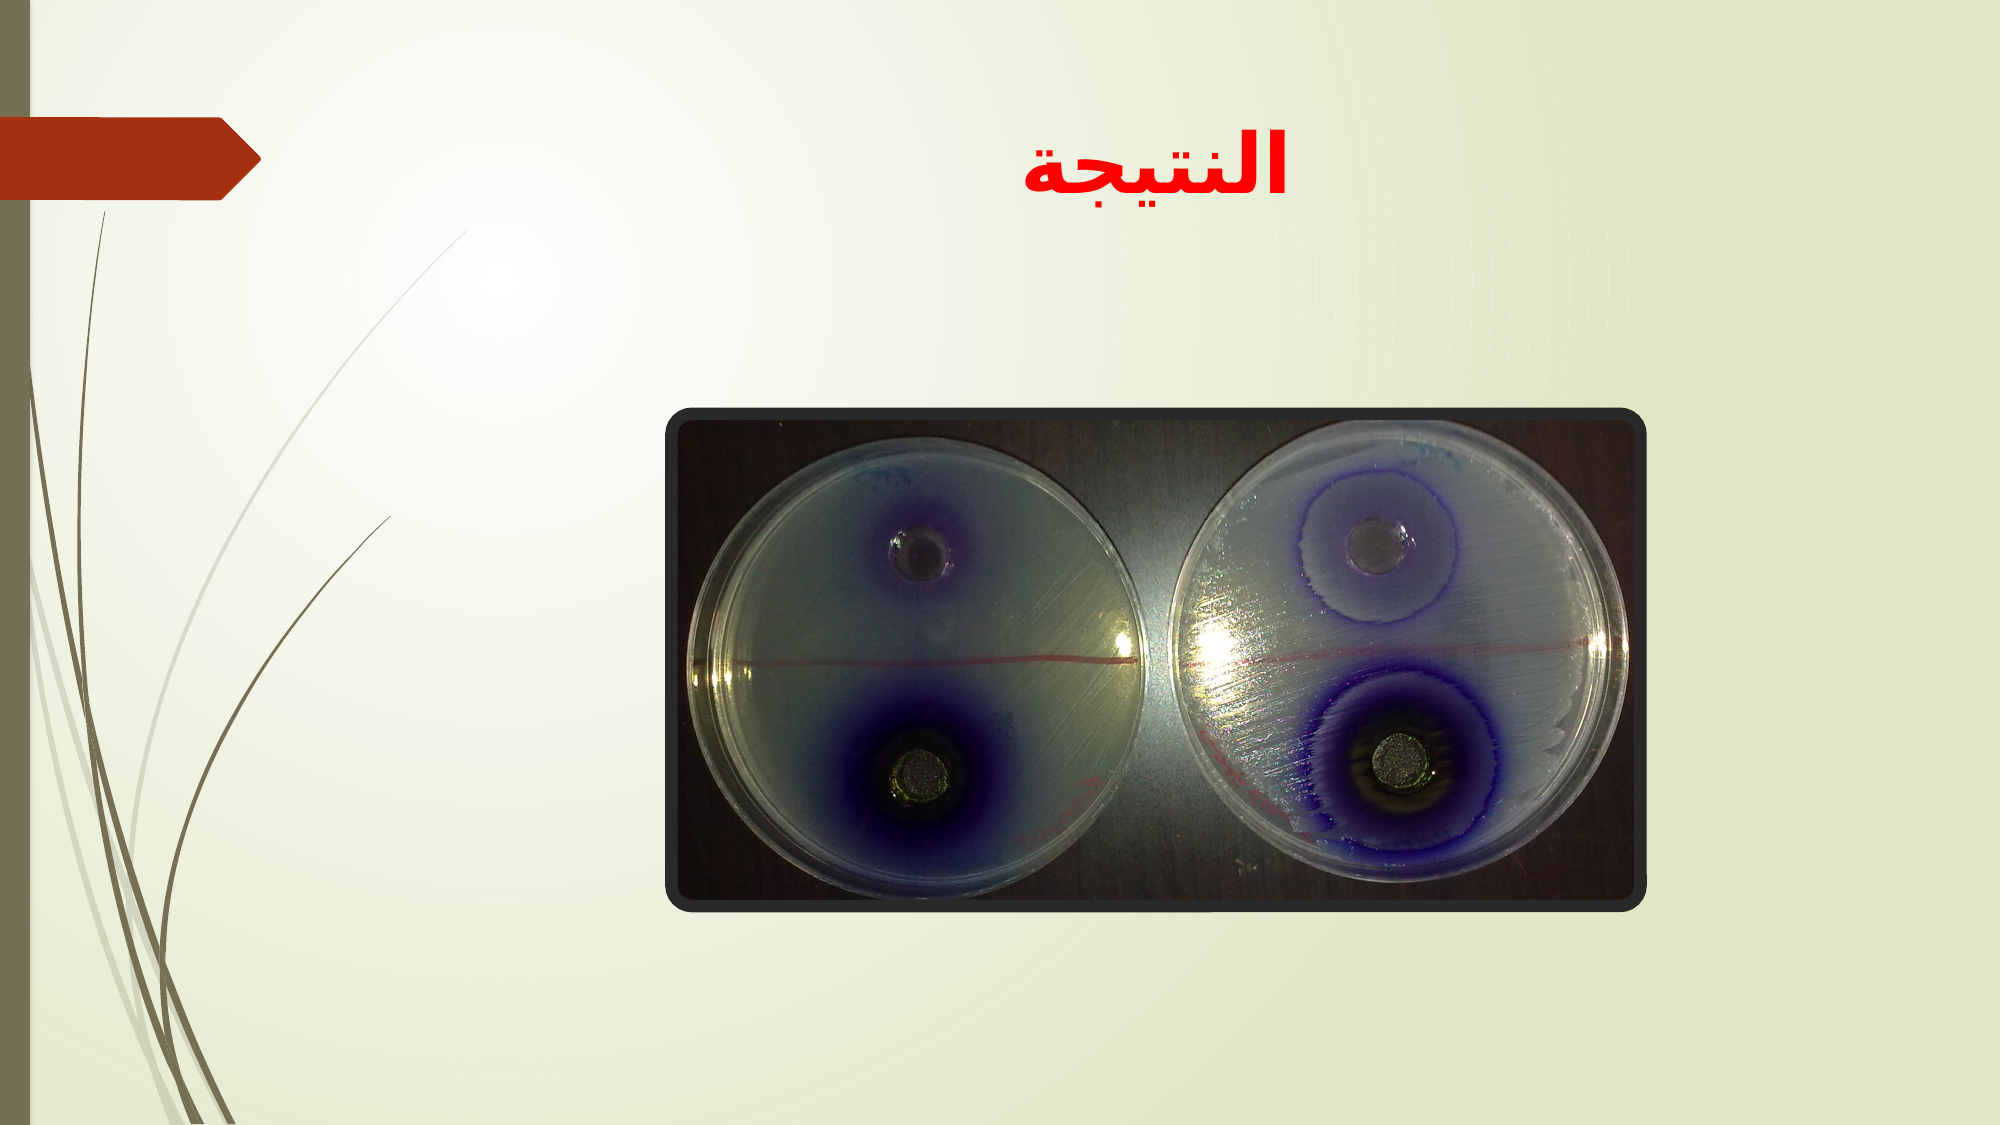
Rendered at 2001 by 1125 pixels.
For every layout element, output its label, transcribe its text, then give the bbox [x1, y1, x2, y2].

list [671, 413, 1641, 907]
title النتيجة [425, 102, 1888, 313]
